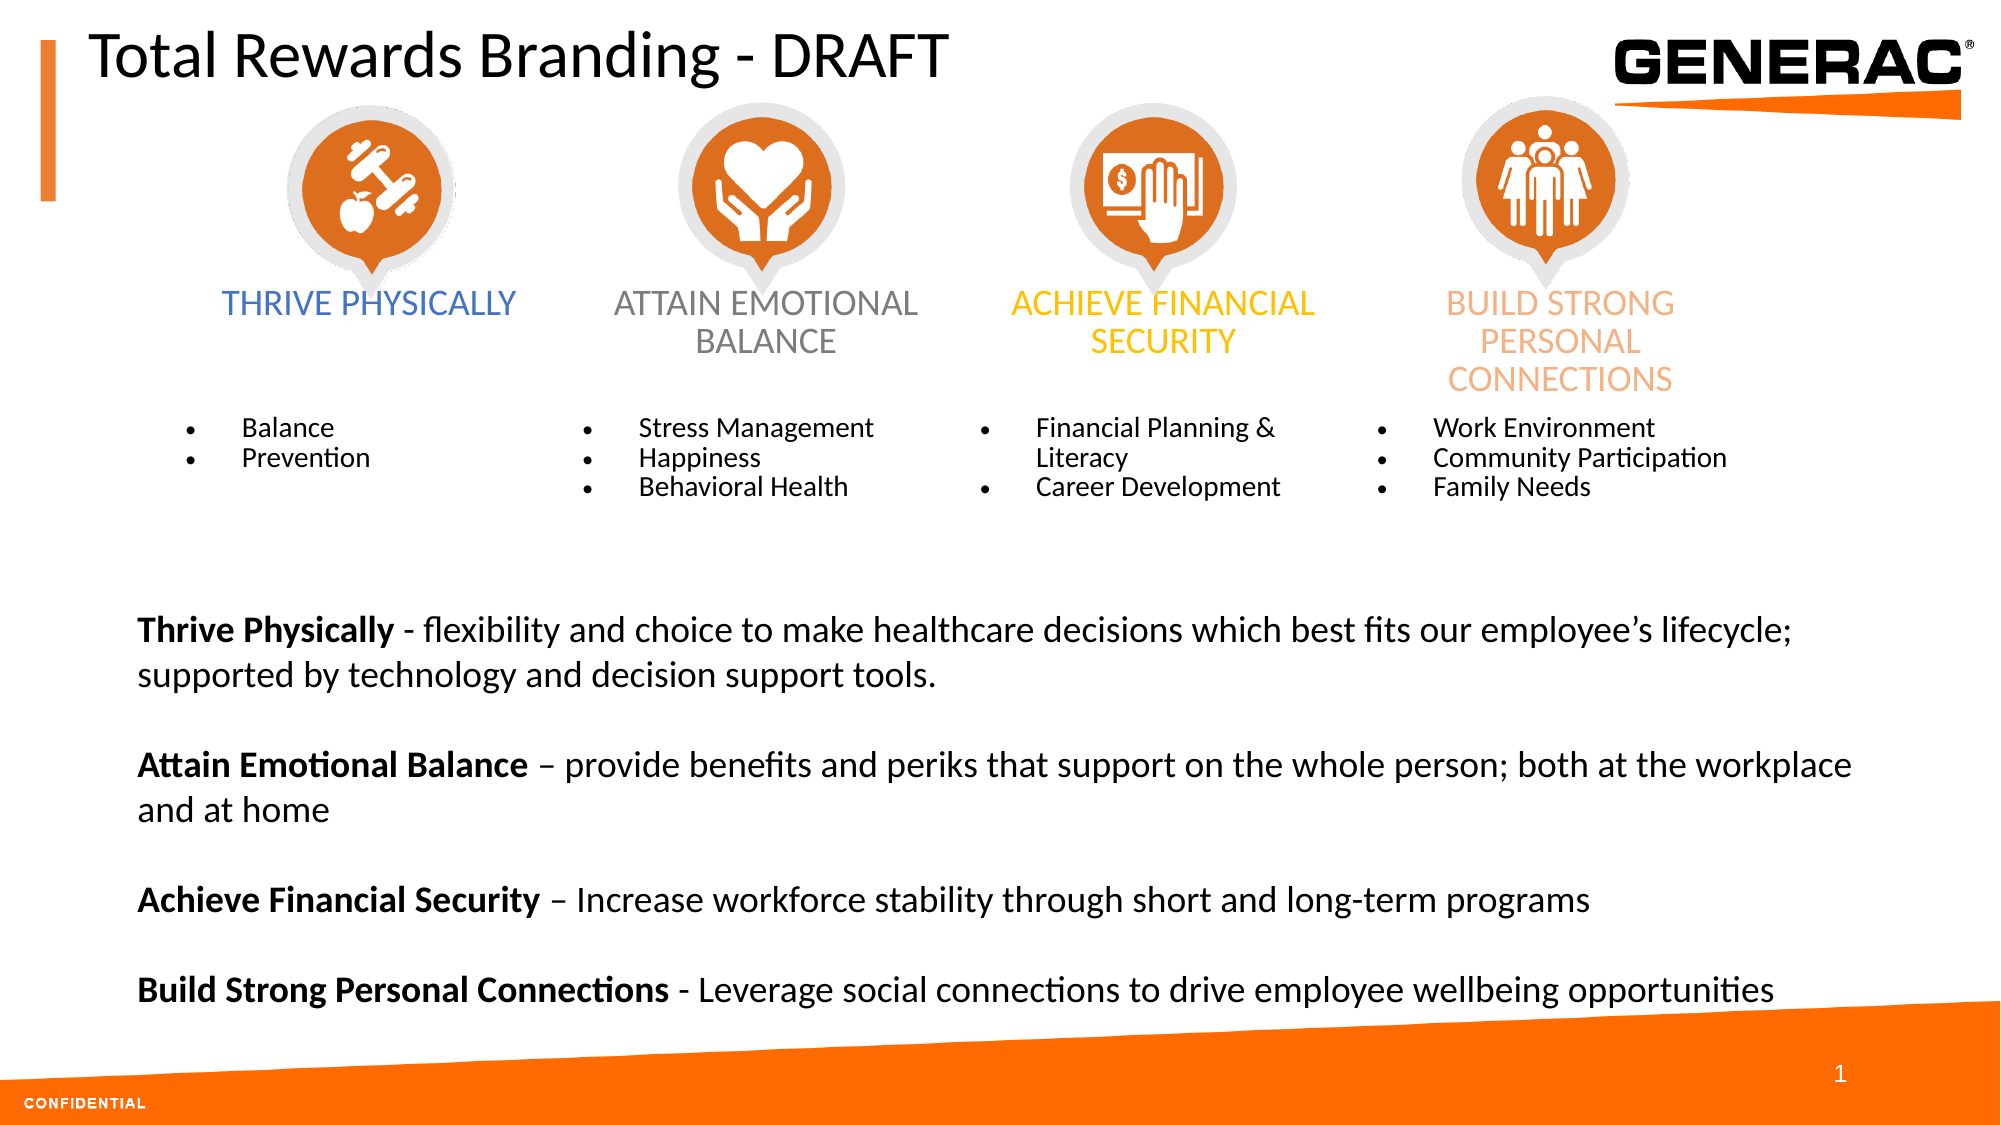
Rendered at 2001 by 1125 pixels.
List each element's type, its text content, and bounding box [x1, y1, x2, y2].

table_cell Work Environment Community Participation Family Needs [1363, 409, 1758, 540]
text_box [1461, 95, 1630, 285]
table_header THRIVE PHYSICALLY [171, 281, 567, 407]
table_header ATTAIN EMOTIONAL BALANCE [569, 281, 964, 407]
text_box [1069, 102, 1238, 292]
table_cell Financial Planning & Literacy Career Development [966, 409, 1361, 540]
slide_number 1 [1412, 1042, 1863, 1103]
picture [0, 0, 2001, 1125]
text_box Thrive Physically - flexibility and choice to make healthcare decisions which best fits our employee’s lifecycle; supported by technology and decision support tools. Attain Emotional Balance – provide benefits and periks that support on the whole person; both at the workplace and at home Achieve Financial Security – Increase workforce stability through short and long-term programs Build Strong Personal Connections - Leverage social connections to drive employee wellbeing opportunities [122, 597, 1925, 1018]
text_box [286, 105, 456, 295]
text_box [677, 102, 846, 292]
title Total Rewards Branding - DRAFT [88, 24, 1546, 88]
table_cell Balance Prevention [171, 409, 567, 540]
table_header ACHIEVE FINANCIAL SECURITY [966, 281, 1361, 407]
table_cell Stress Management Happiness Behavioral Health [569, 409, 964, 540]
table_header BUILD STRONG PERSONAL CONNECTIONS [1363, 281, 1758, 407]
